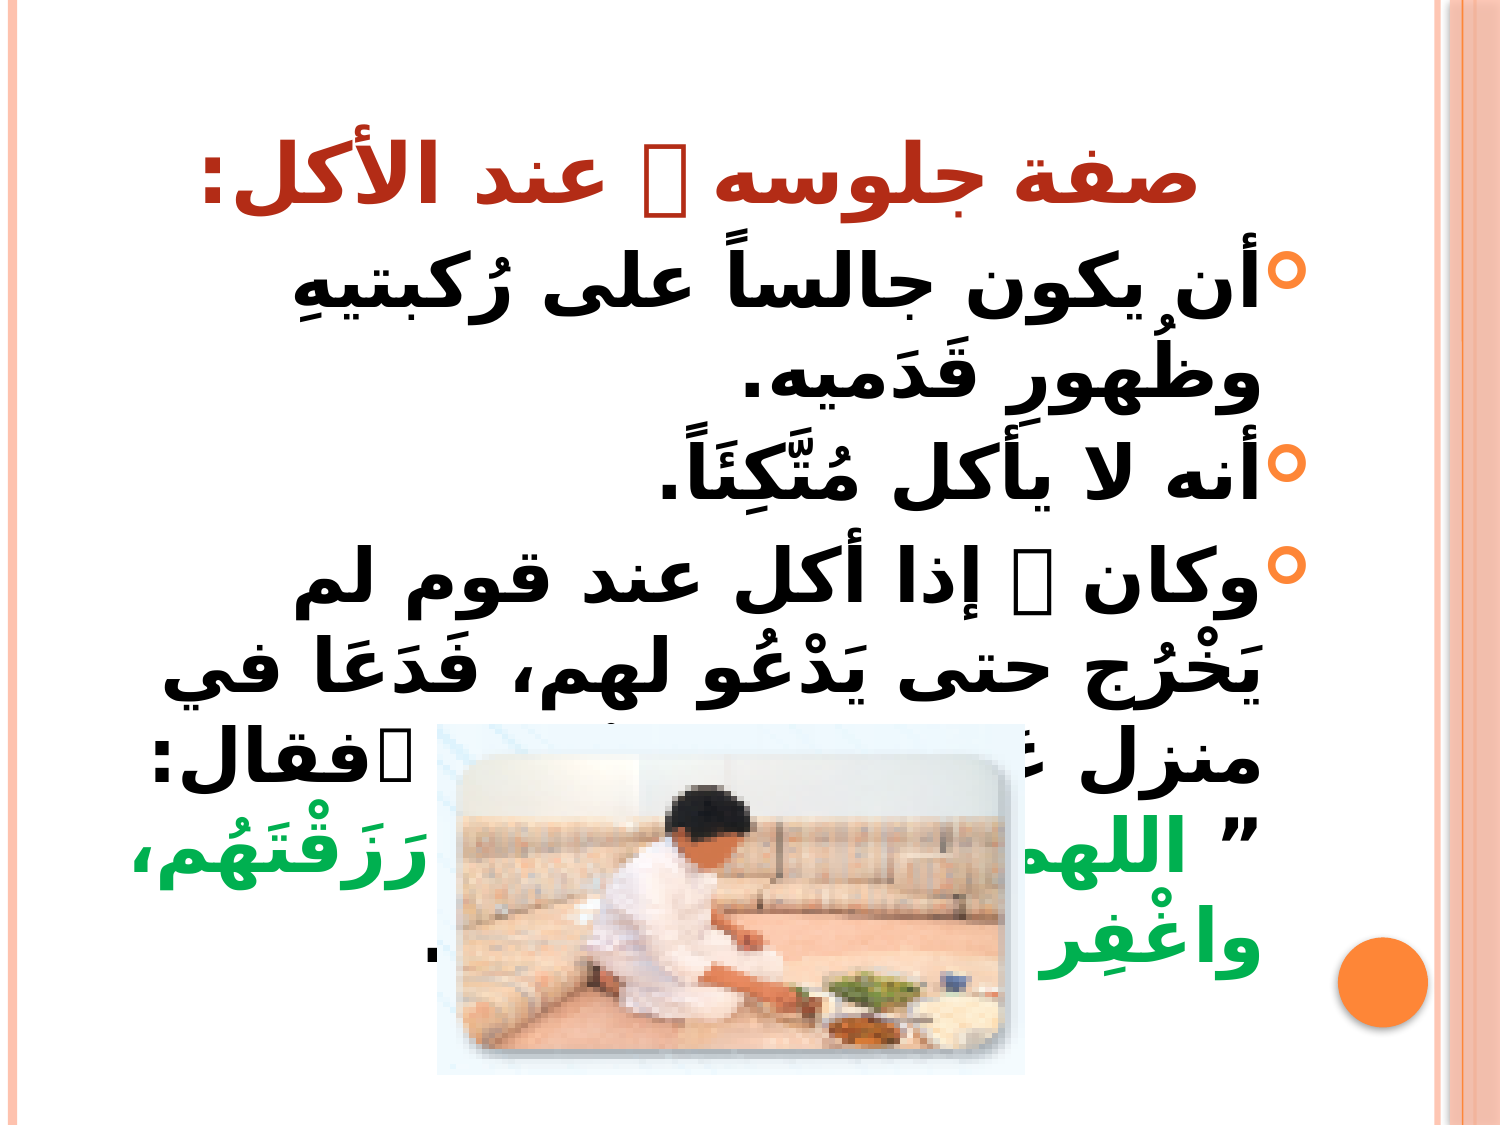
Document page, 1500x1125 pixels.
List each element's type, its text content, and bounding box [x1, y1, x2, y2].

picture [436, 724, 1026, 1076]
list صفة جلوسه  عند الأكل: أن يكون جالساً على رُكبتيهِ وظُهورِ قَدَميه. أنه لا يأكل مُتَّكِئَاً. وكان  إذا أكل عند قوم لم يَخْرُج حتى يَدْعُو لهم، فَدَعَا في منزل عَبدِ الله بن بُسْر ٍ فقال: ” اللهم بارك لهم فيما رَزَقْتَهُم، واغْفِر لَهُم وارْحَمْهُم “. [75, 112, 1325, 1062]
